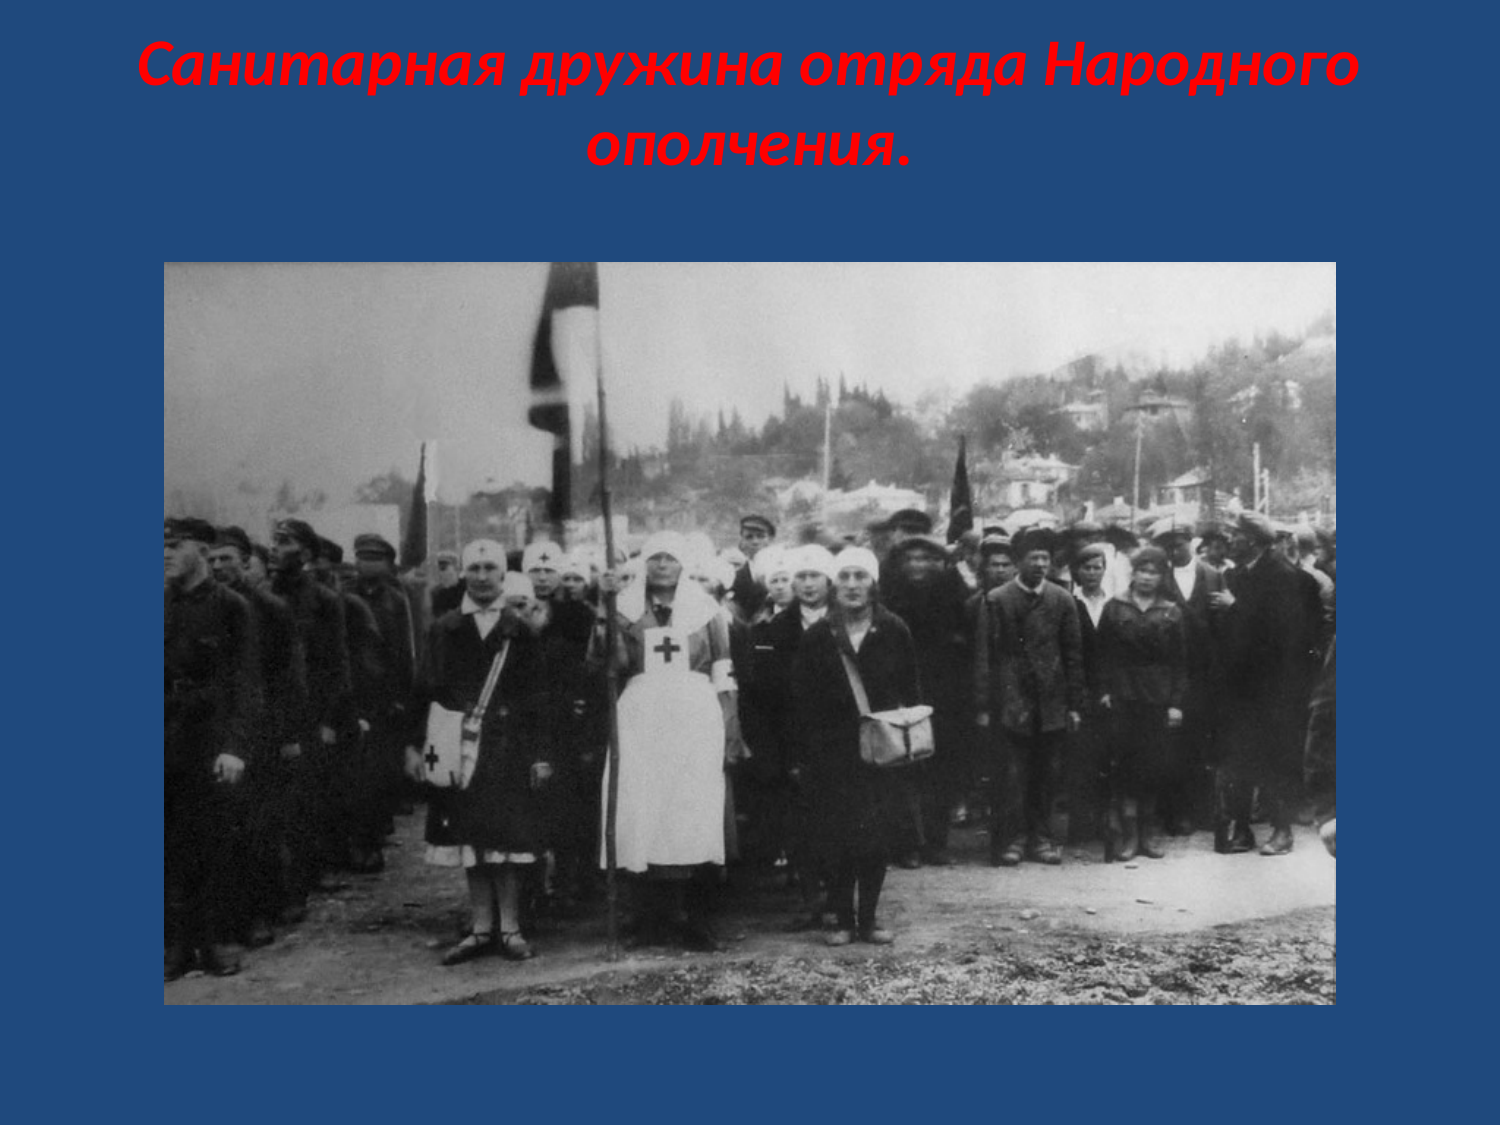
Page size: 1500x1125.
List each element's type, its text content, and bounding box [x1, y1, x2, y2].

title Санитарная дружина отряда Народного ополчения. [75, 45, 1425, 233]
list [163, 262, 1336, 1006]
